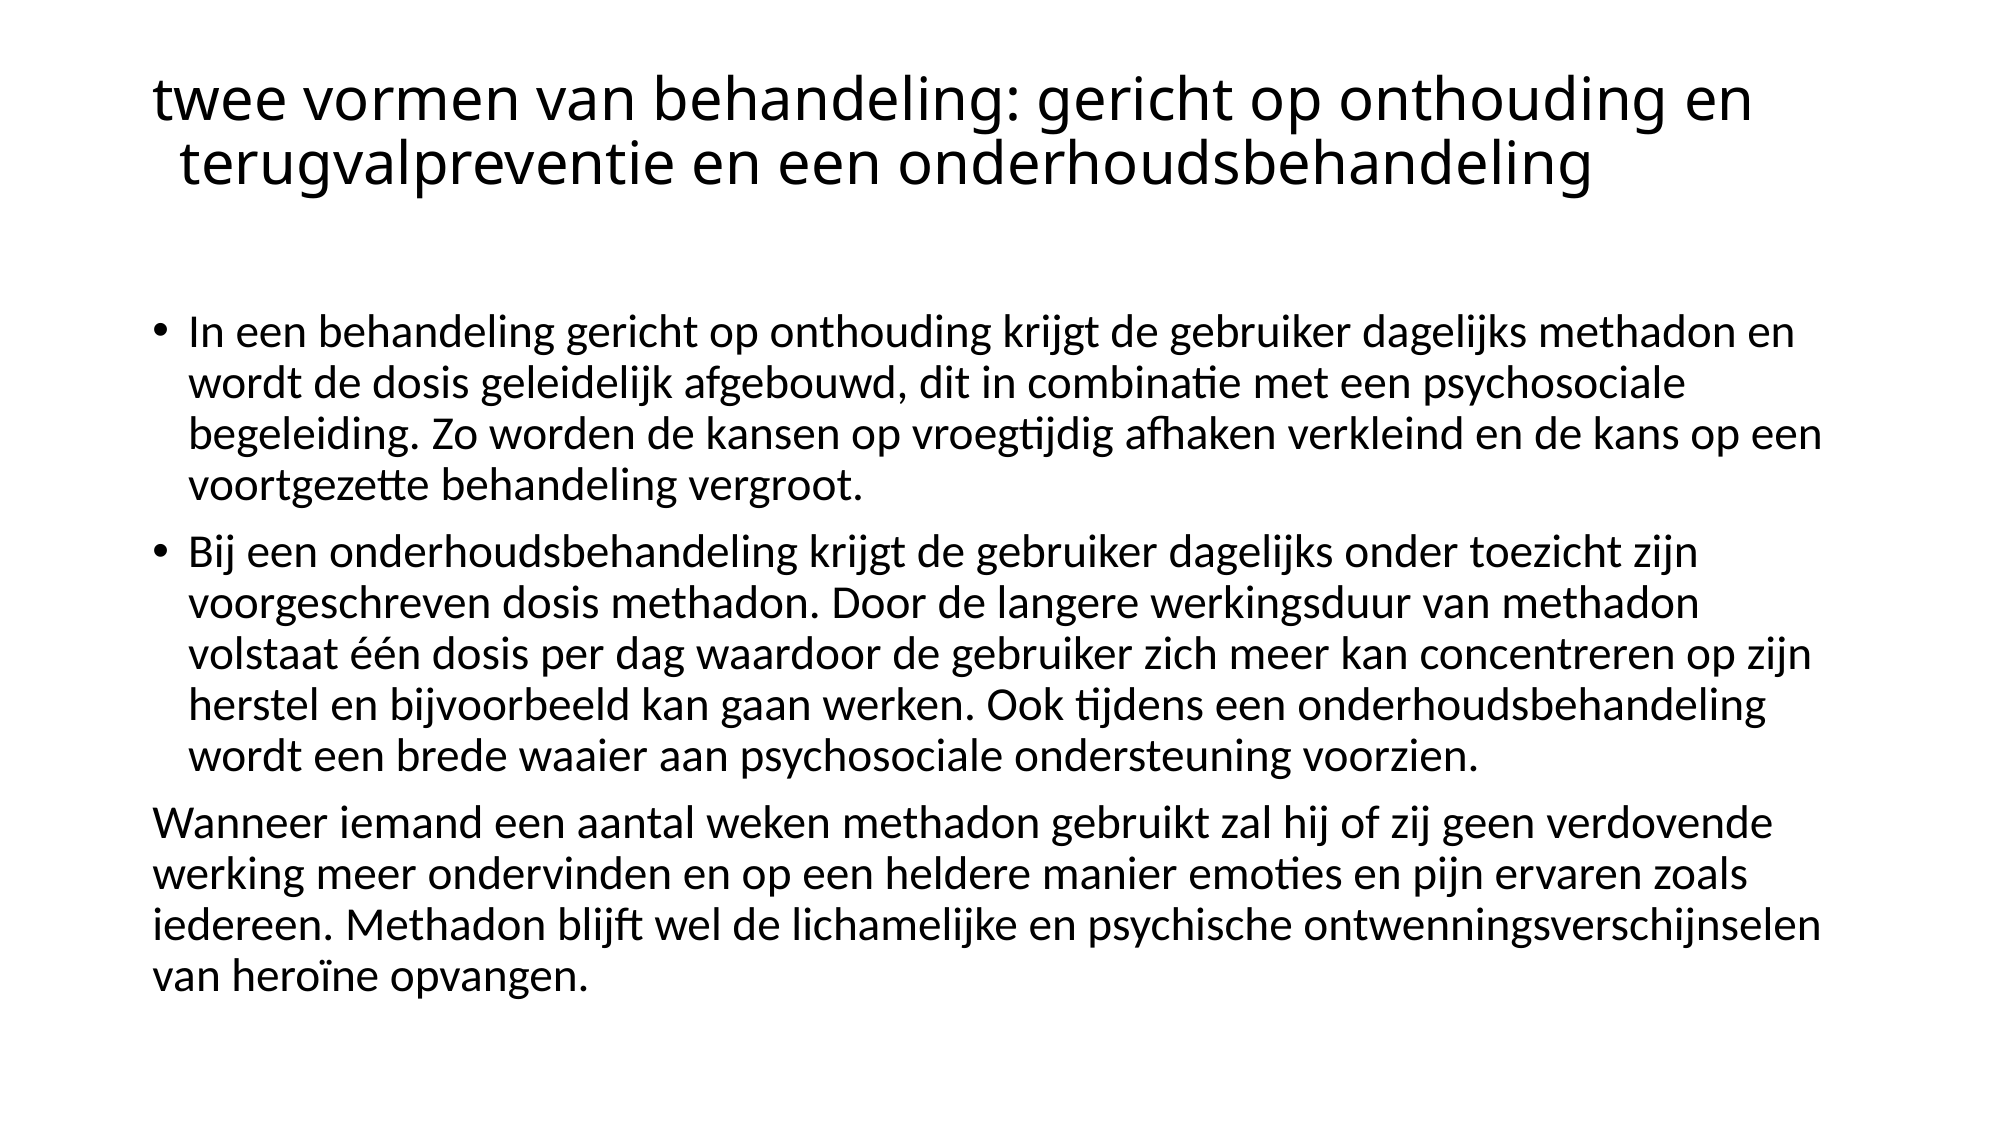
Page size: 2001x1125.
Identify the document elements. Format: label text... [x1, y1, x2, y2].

title twee vormen van behandeling: gericht op onthouding en terugvalpreventie en een onderhoudsbehandeling [137, 59, 1863, 278]
list In een behandeling gericht op onthouding krijgt de gebruiker dagelijks methadon en wordt de dosis geleidelijk afgebouwd, dit in combinatie met een psychosociale begeleiding. Zo worden de kansen op vroegtijdig afhaken verkleind en de kans op een voortgezette behandeling vergroot. Bij een onderhoudsbehandeling krijgt de gebruiker dagelijks onder toezicht zijn voorgeschreven dosis methadon. Door de langere werkingsduur van methadon volstaat één dosis per dag waardoor de gebruiker zich meer kan concentreren op zijn herstel en bijvoorbeeld kan gaan werken. Ook tijdens een onderhoudsbehandeling wordt een brede waaier aan psychosociale ondersteuning voorzien. Wanneer iemand een aantal weken methadon gebruikt zal hij of zij geen verdovende werking meer ondervinden en op een heldere manier emoties en pijn ervaren zoals iedereen. Methadon blijft wel de lichamelijke en psychische ontwenningsverschijnselen van heroïne opvangen. [137, 299, 1863, 1014]
